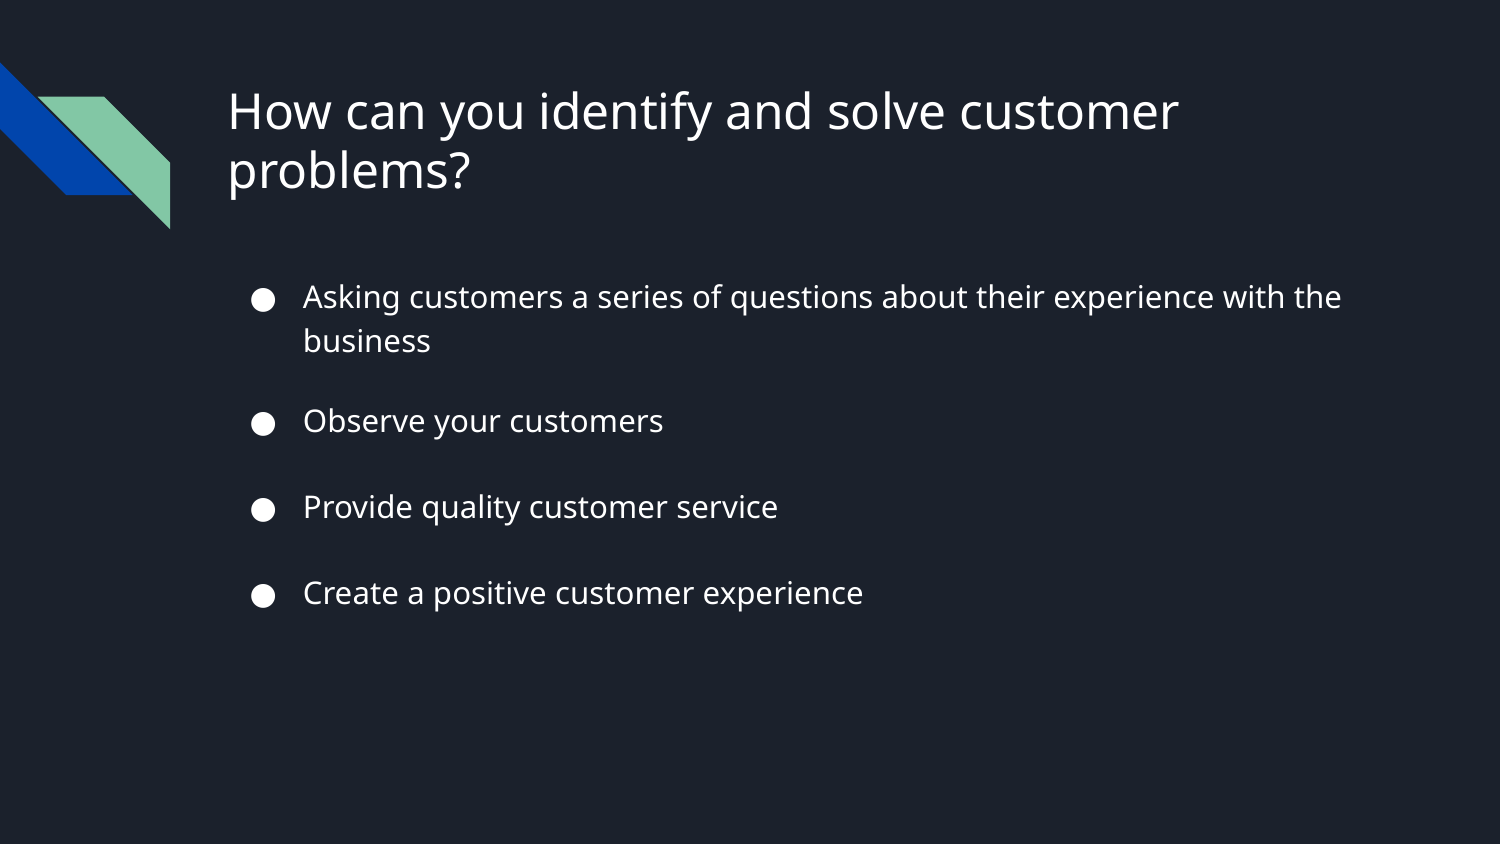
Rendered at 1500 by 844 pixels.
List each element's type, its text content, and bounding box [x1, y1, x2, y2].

list Asking customers a series of questions about their experience with the business Observe your customers Provide quality customer service Create a positive customer experience [212, 257, 1368, 735]
title How can you identify and solve customer problems? [212, 64, 1368, 215]
